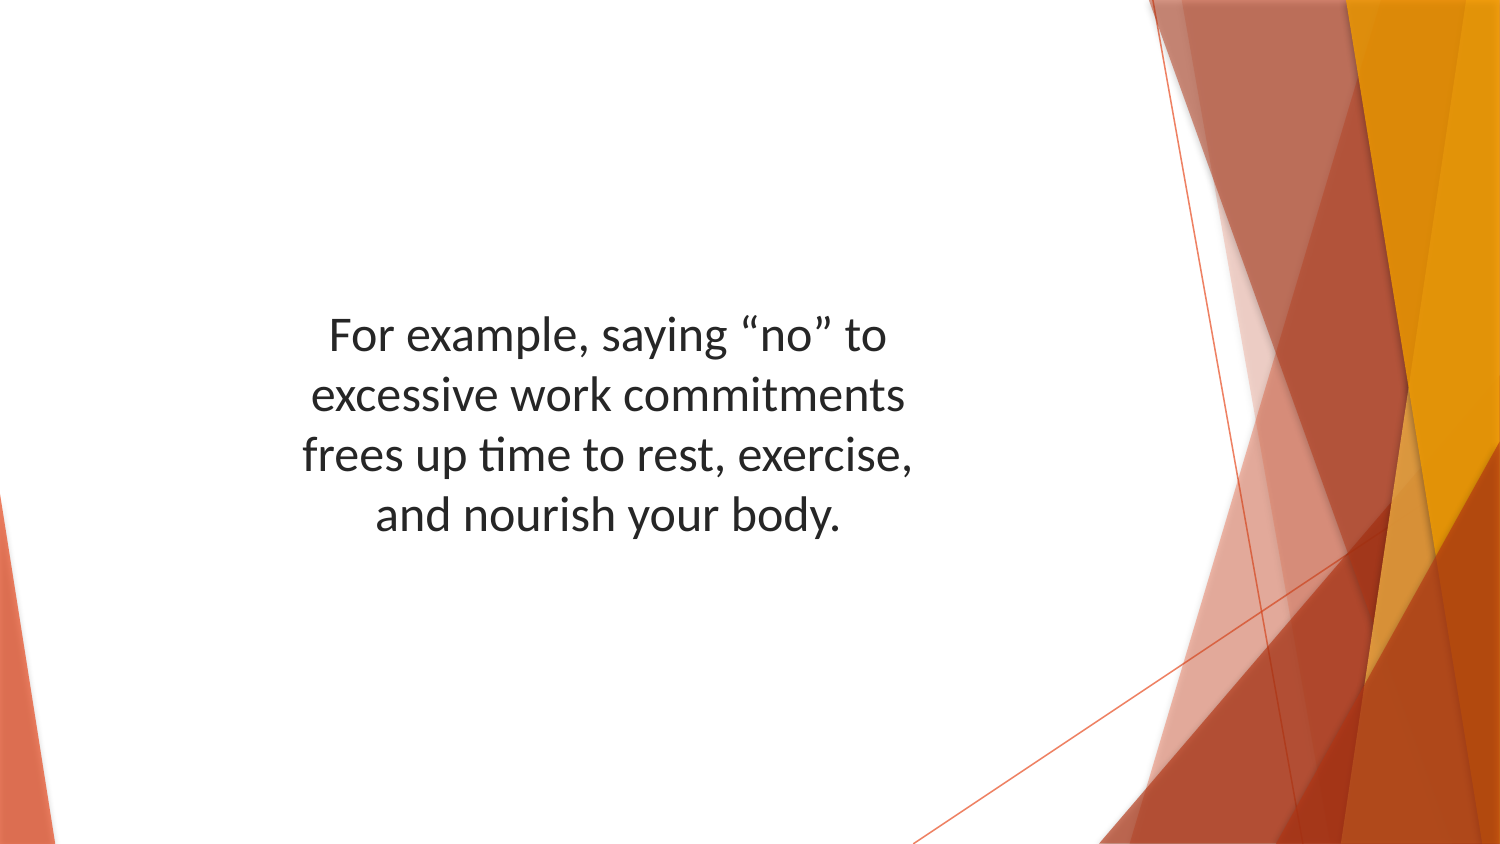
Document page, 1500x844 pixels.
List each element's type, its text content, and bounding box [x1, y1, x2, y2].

list For example, saying “no” to excessive work commitments frees up time to rest, exercise, and nourish your body. [265, 114, 951, 729]
